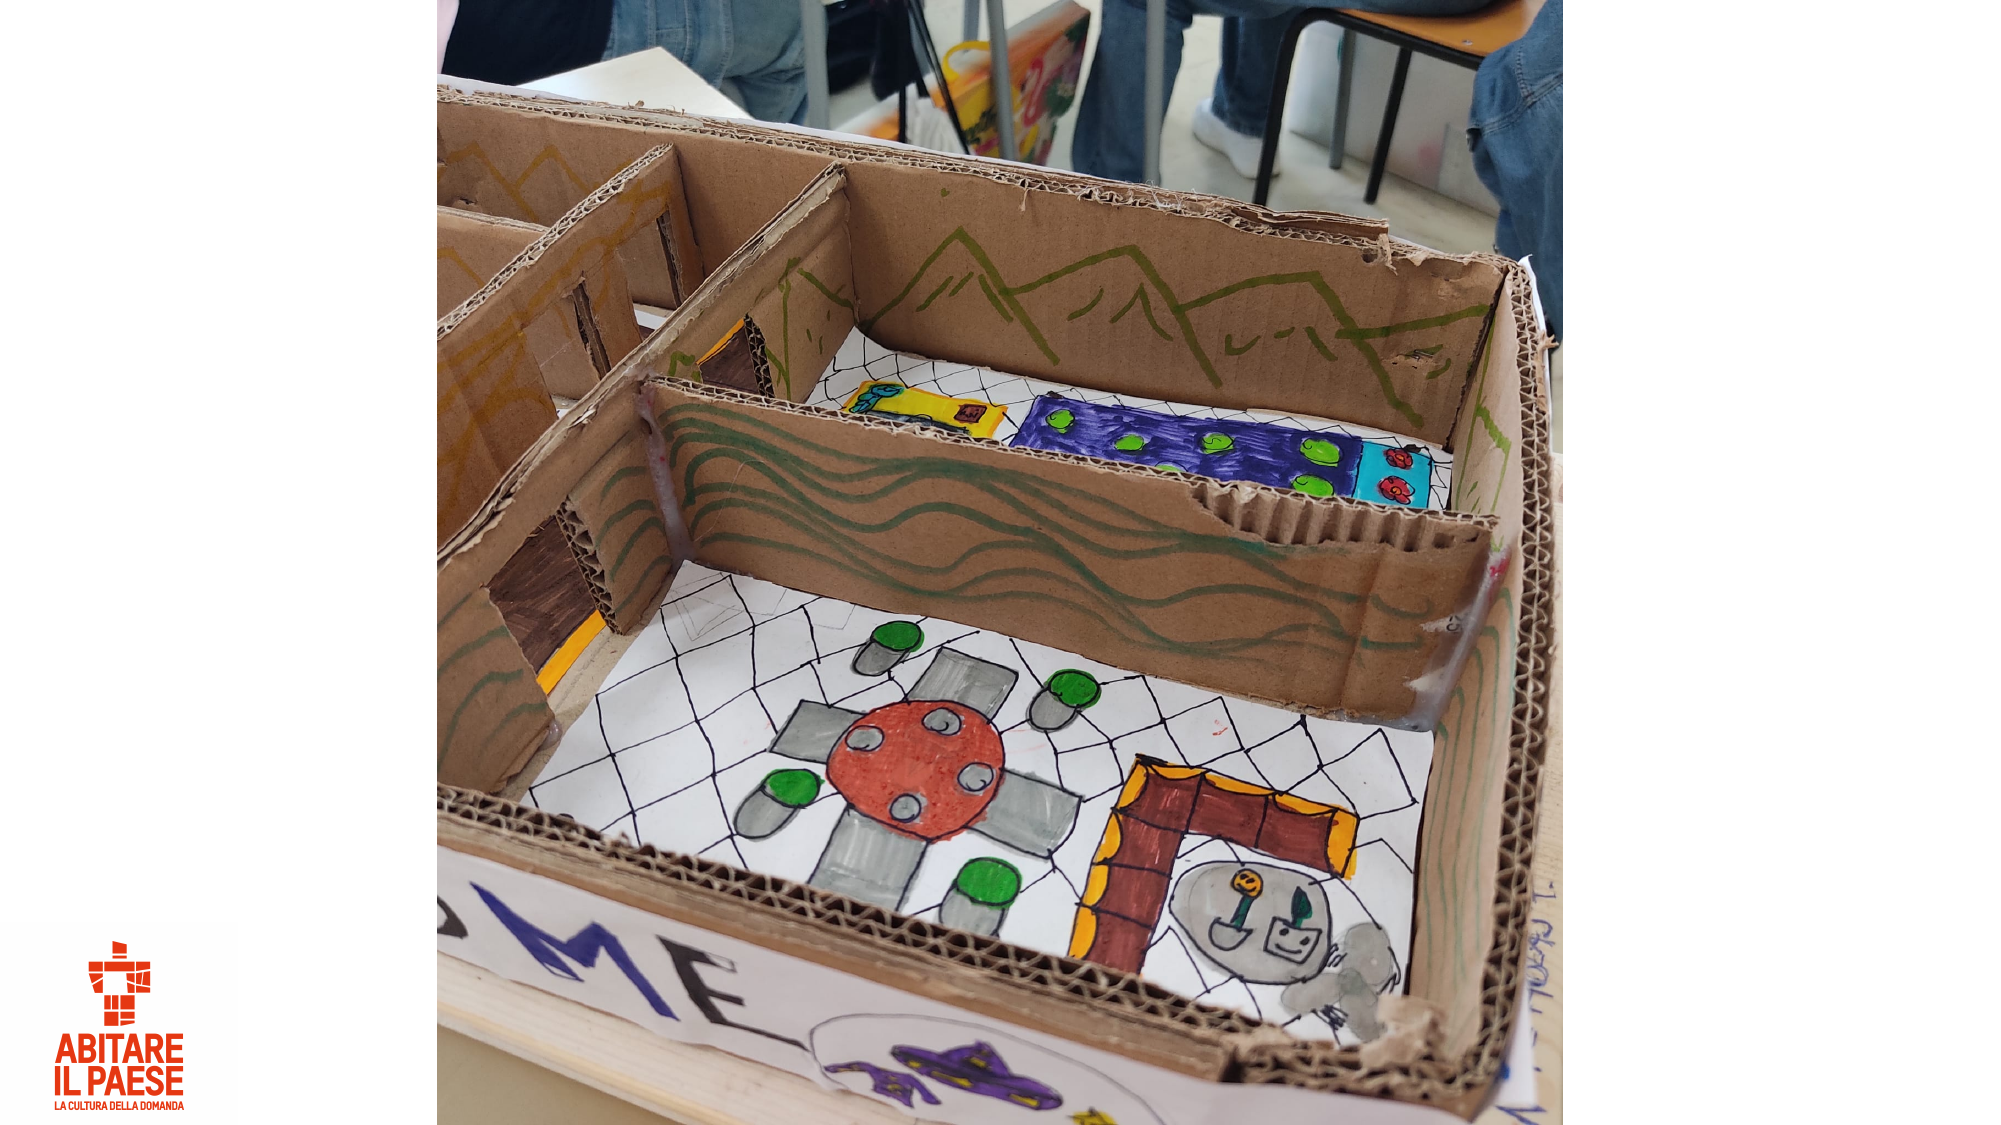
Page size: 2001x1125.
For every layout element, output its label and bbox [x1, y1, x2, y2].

picture [436, 0, 1563, 1125]
picture [0, 922, 238, 1125]
